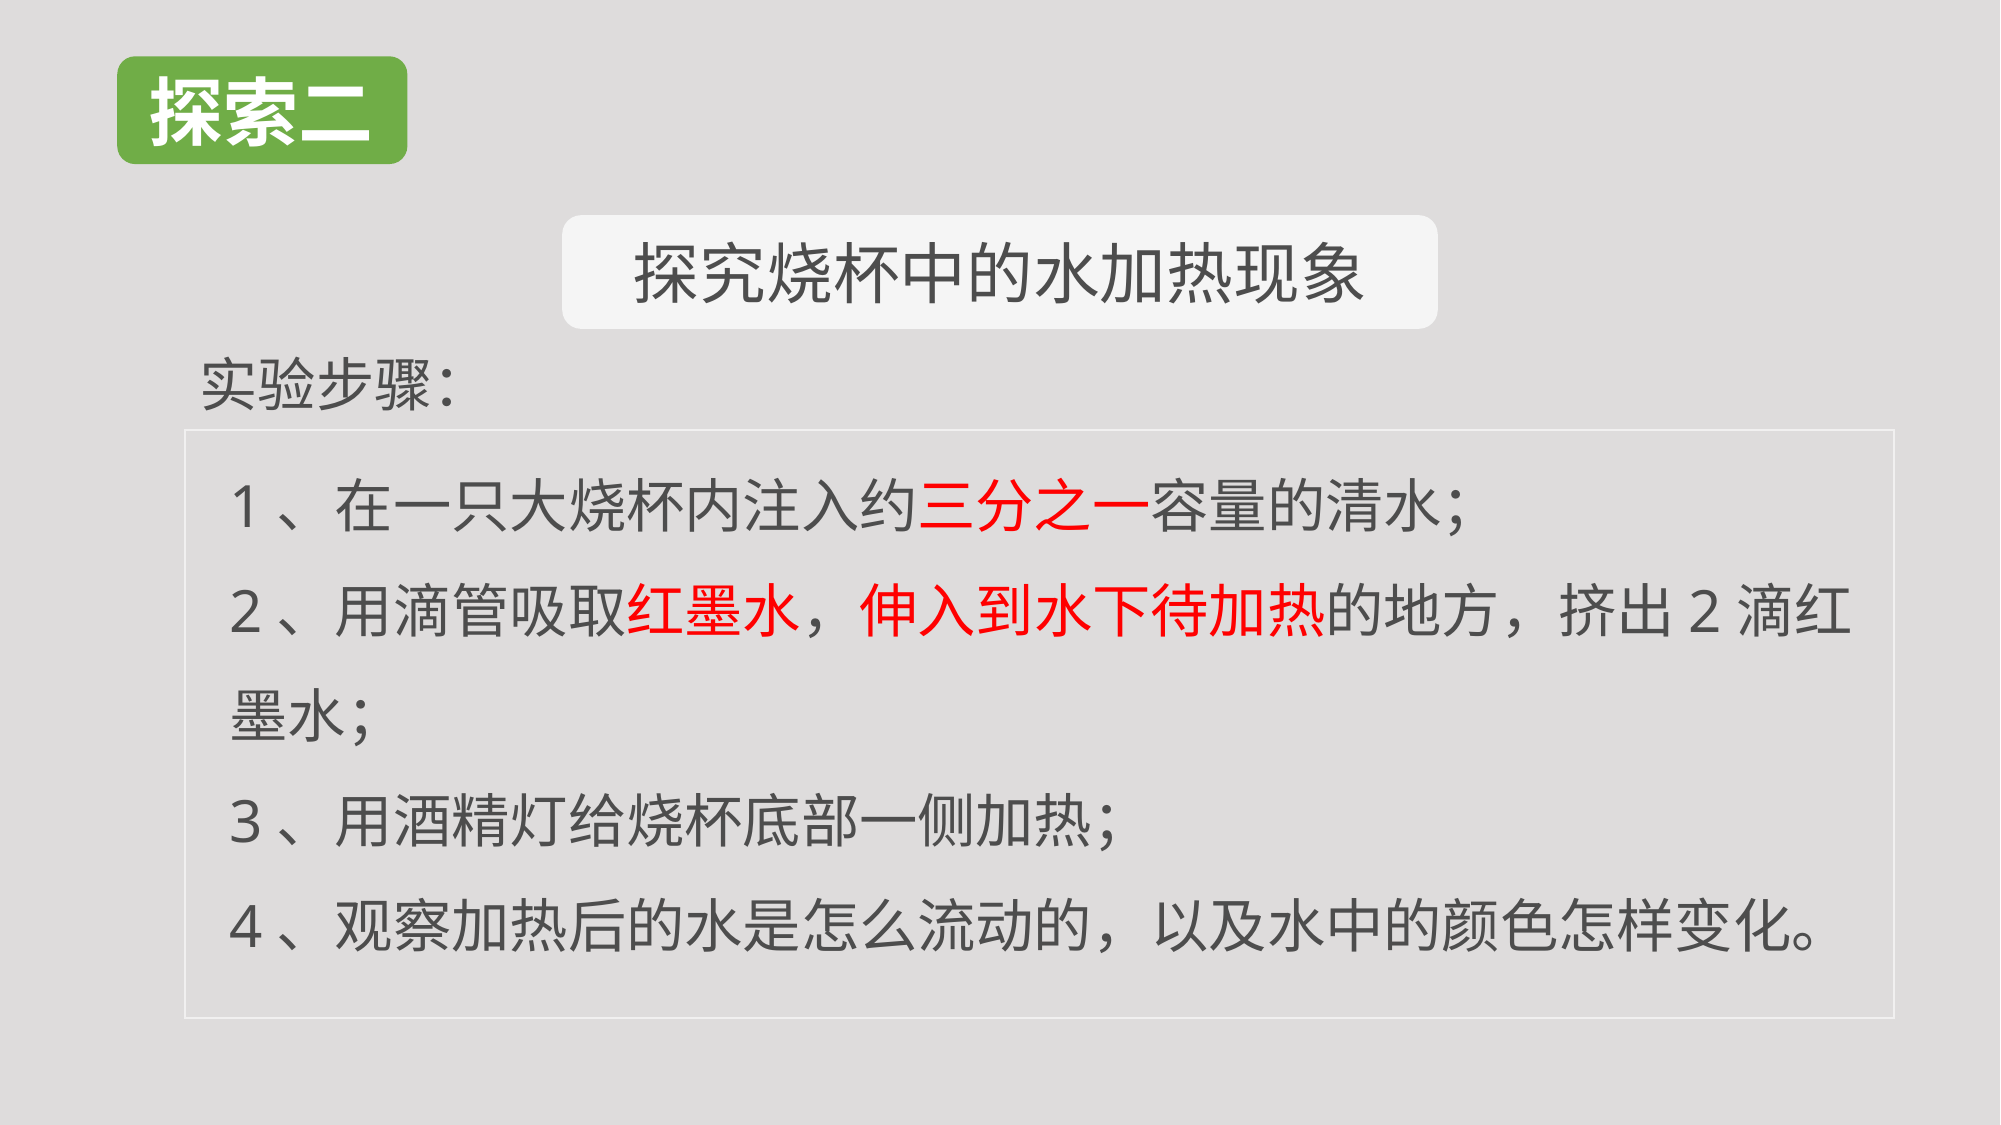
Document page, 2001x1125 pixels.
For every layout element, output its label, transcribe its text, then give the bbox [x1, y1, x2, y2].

text_box [59, 59, 453, 197]
text_box 探究烧杯中的水加热现象 [561, 214, 1439, 330]
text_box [117, 56, 408, 165]
text_box 实验步骤： [184, 340, 506, 426]
text_box [184, 429, 1895, 1019]
